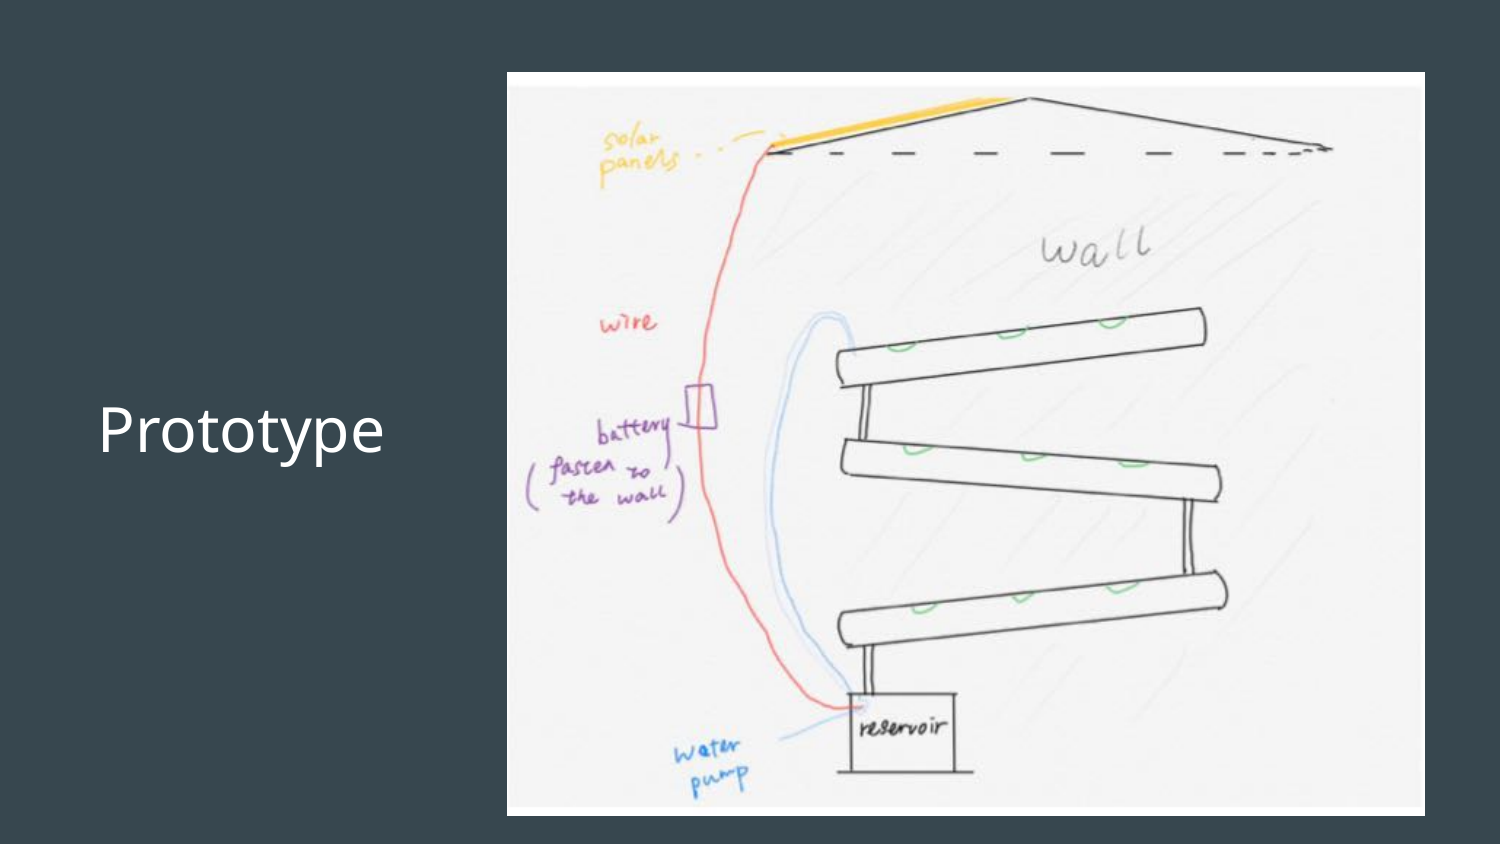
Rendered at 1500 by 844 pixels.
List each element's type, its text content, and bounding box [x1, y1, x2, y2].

picture [506, 72, 1426, 817]
title Prototype [82, 374, 468, 469]
